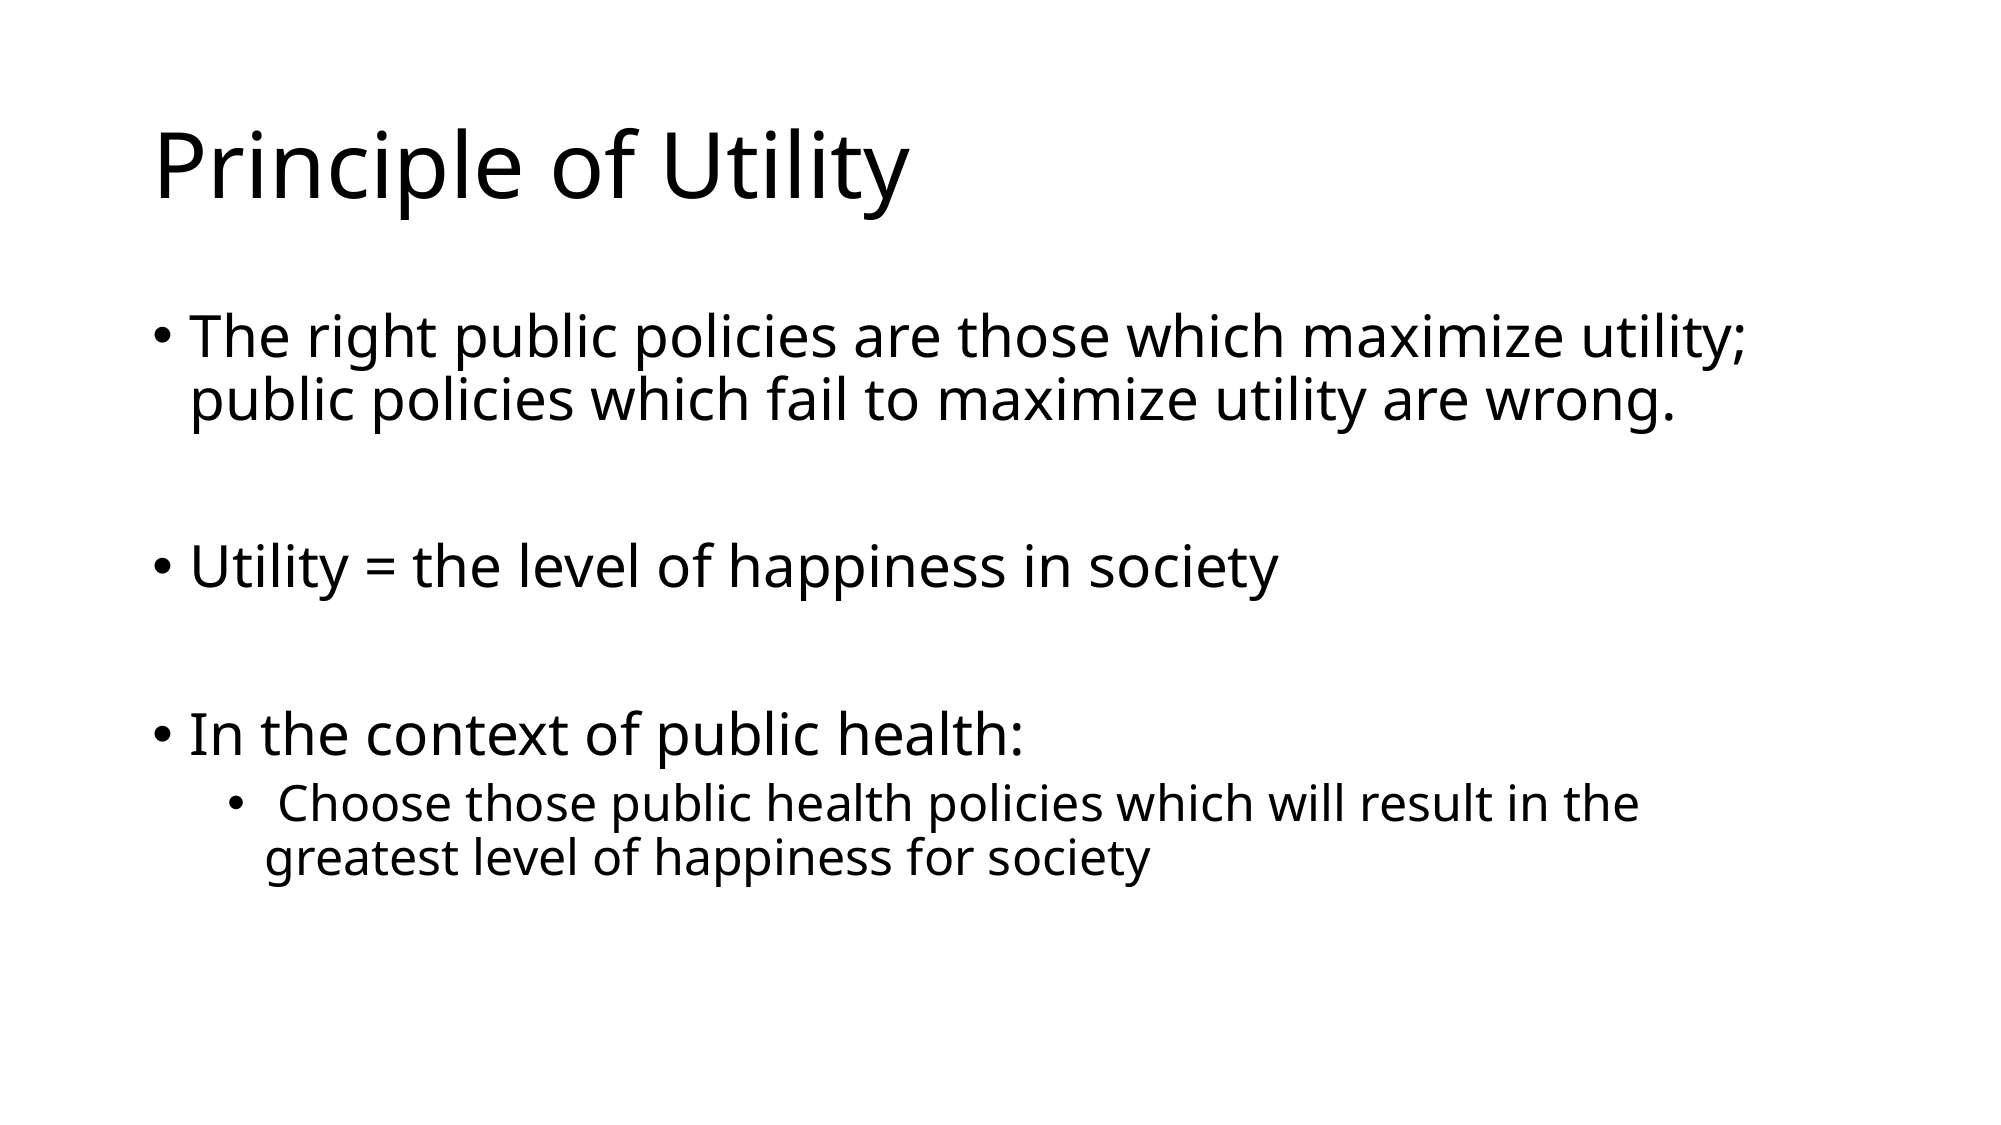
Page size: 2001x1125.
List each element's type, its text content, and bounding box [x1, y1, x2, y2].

title Principle of Utility [137, 59, 1863, 278]
list The right public policies are those which maximize utility; public policies which fail to maximize utility are wrong. Utility = the level of happiness in society In the context of public health: Choose those public health policies which will result in the greatest level of happiness for society [137, 299, 1863, 1014]
